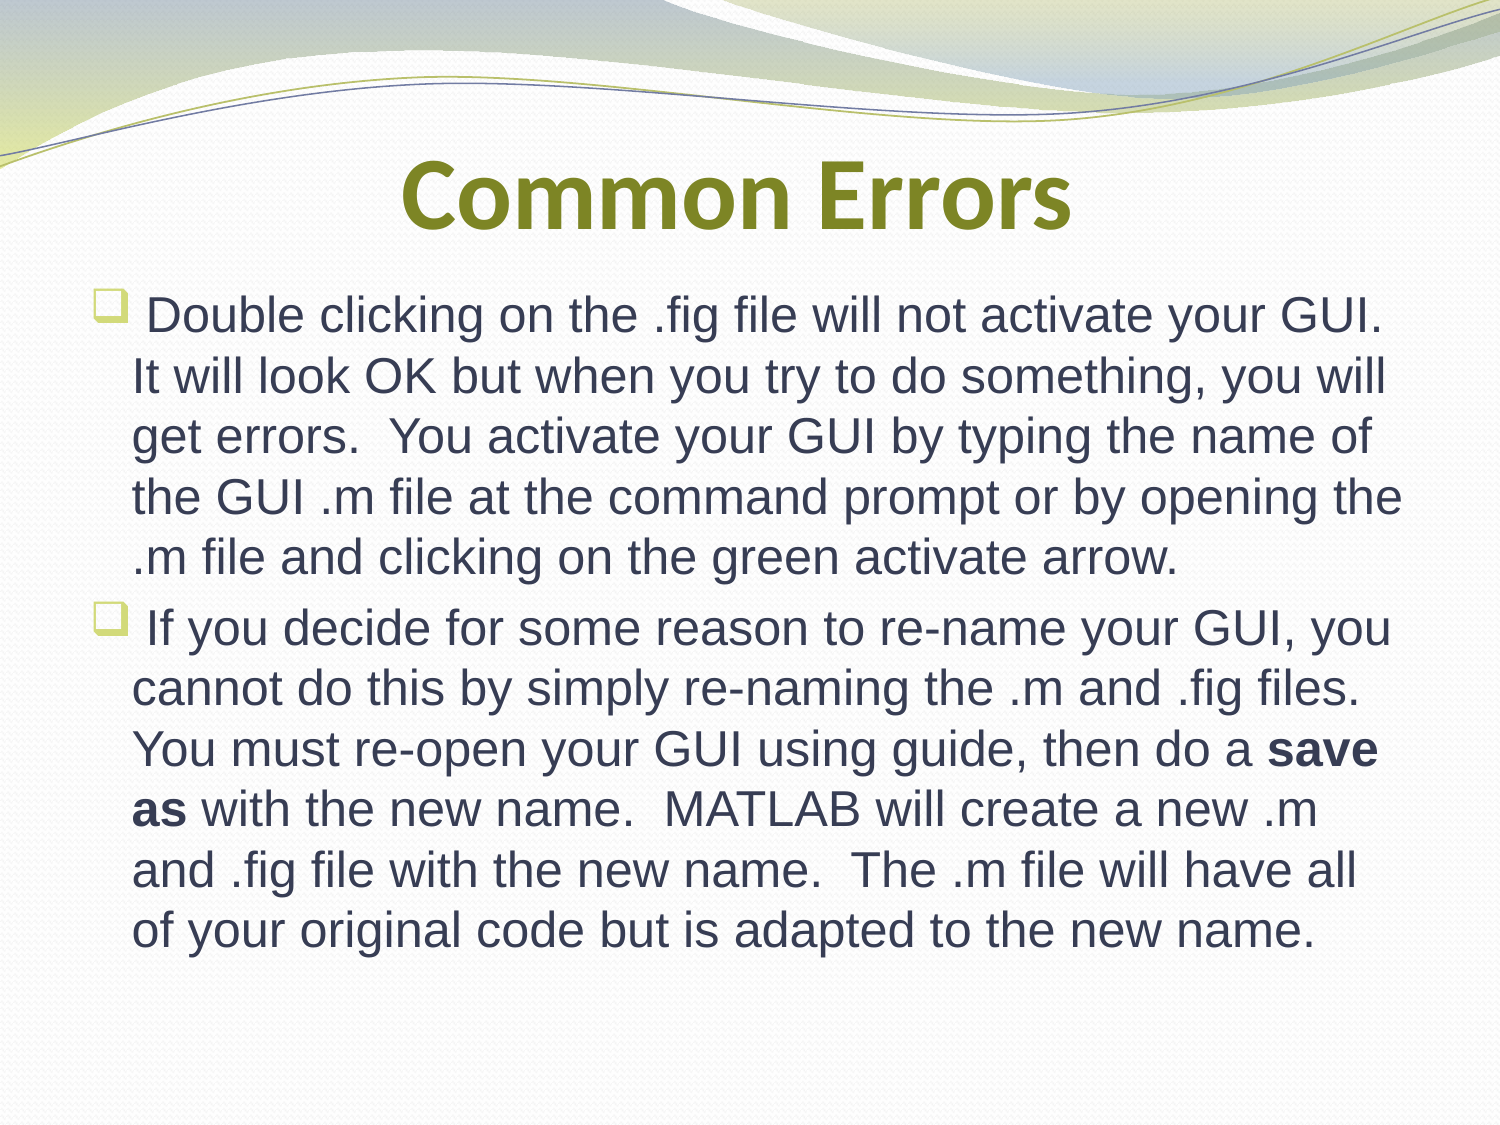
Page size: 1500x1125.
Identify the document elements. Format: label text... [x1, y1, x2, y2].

list Double clicking on the .fig file will not activate your GUI. It will look OK but when you try to do something, you will get errors. You activate your GUI by typing the name of the GUI .m file at the command prompt or by opening the .m file and clicking on the green activate arrow. If you decide for some reason to re-name your GUI, you cannot do this by simply re-naming the .m and .fig files. You must re-open your GUI using guide, then do a save as with the new name. MATLAB will create a new .m and .fig file with the new name. The .m file will have all of your original code but is adapted to the new name. [75, 275, 1425, 1075]
title Common Errors [62, 62, 1413, 250]
